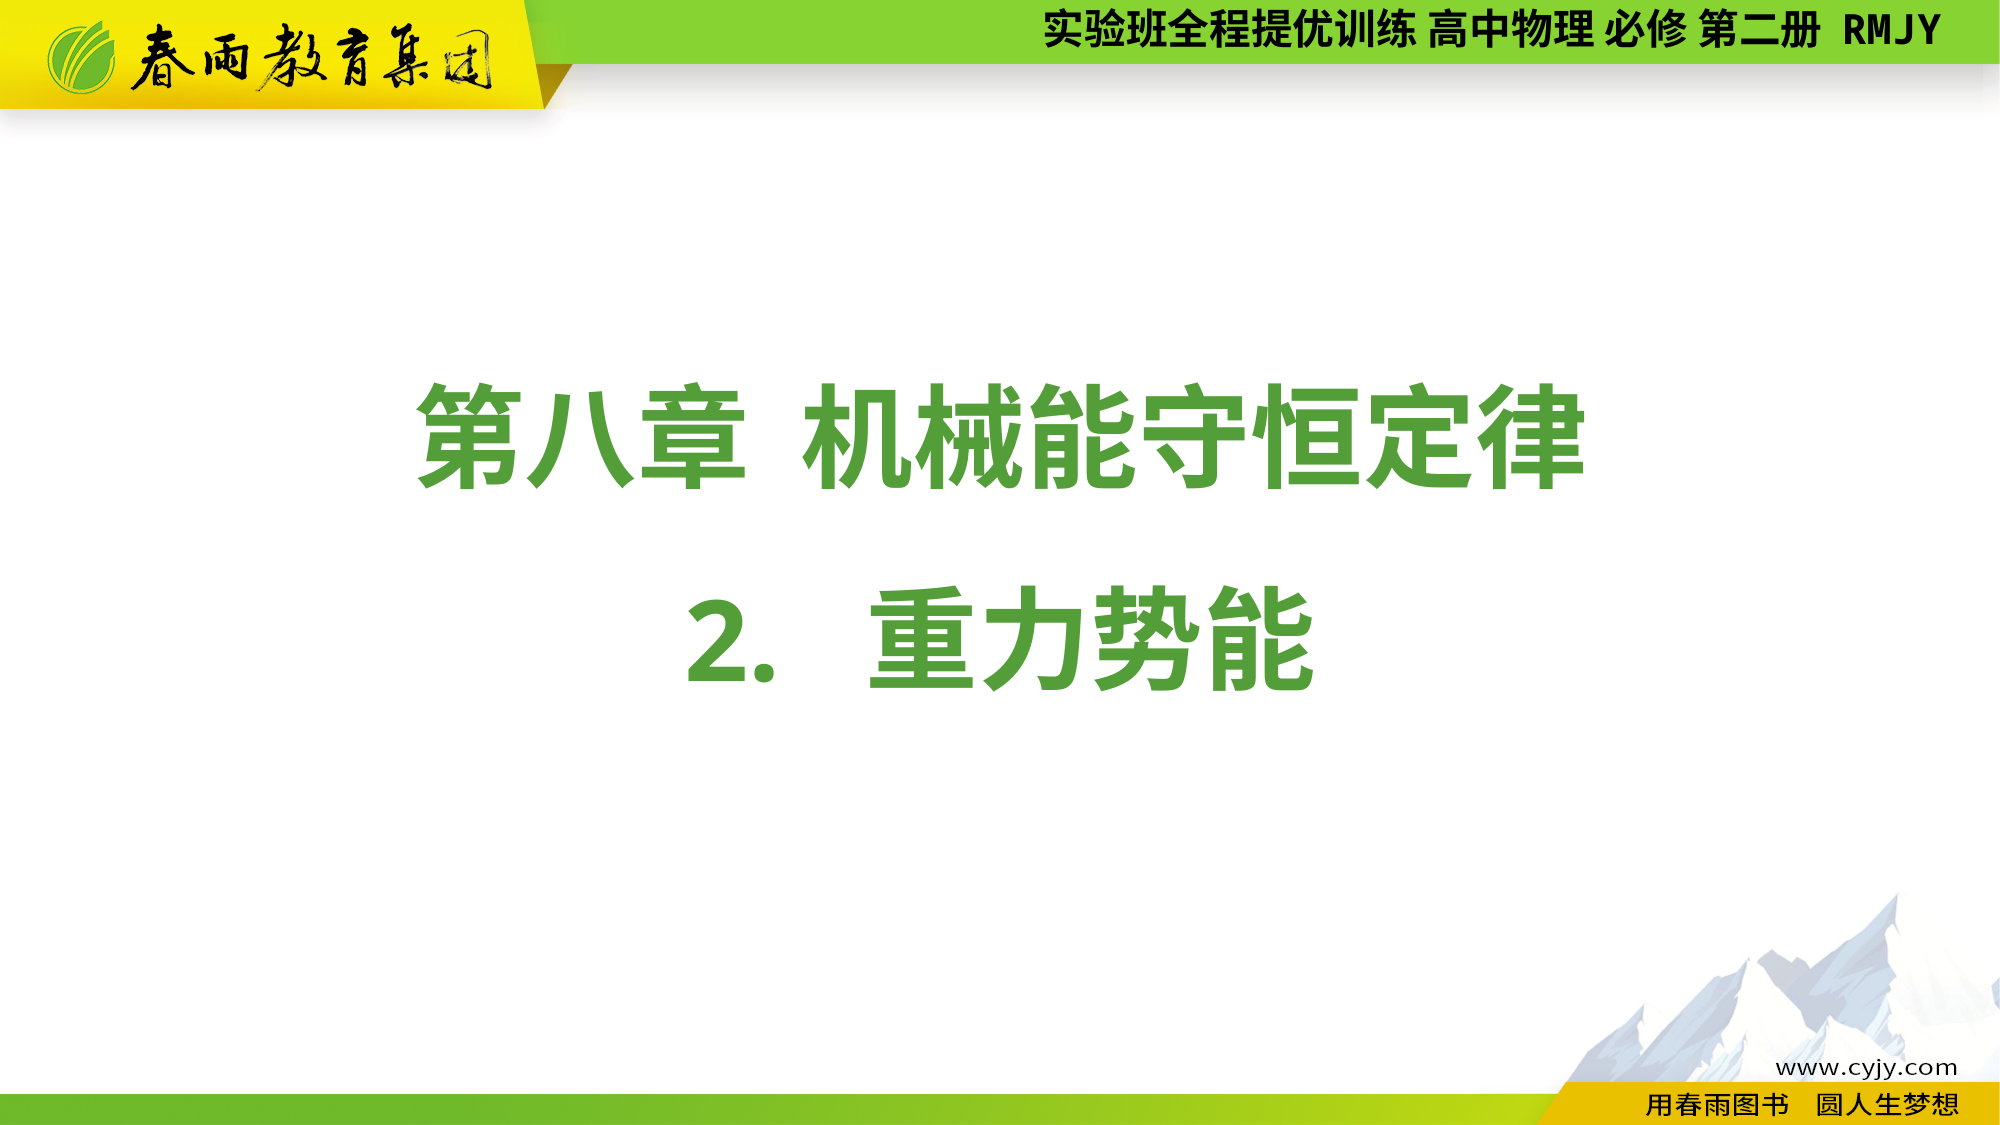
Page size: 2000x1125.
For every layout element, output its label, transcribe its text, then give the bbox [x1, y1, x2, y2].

picture [0, 0, 2000, 1125]
text_box 第八章 机械能守恒定律 2. 重力势能 [54, 291, 1946, 712]
